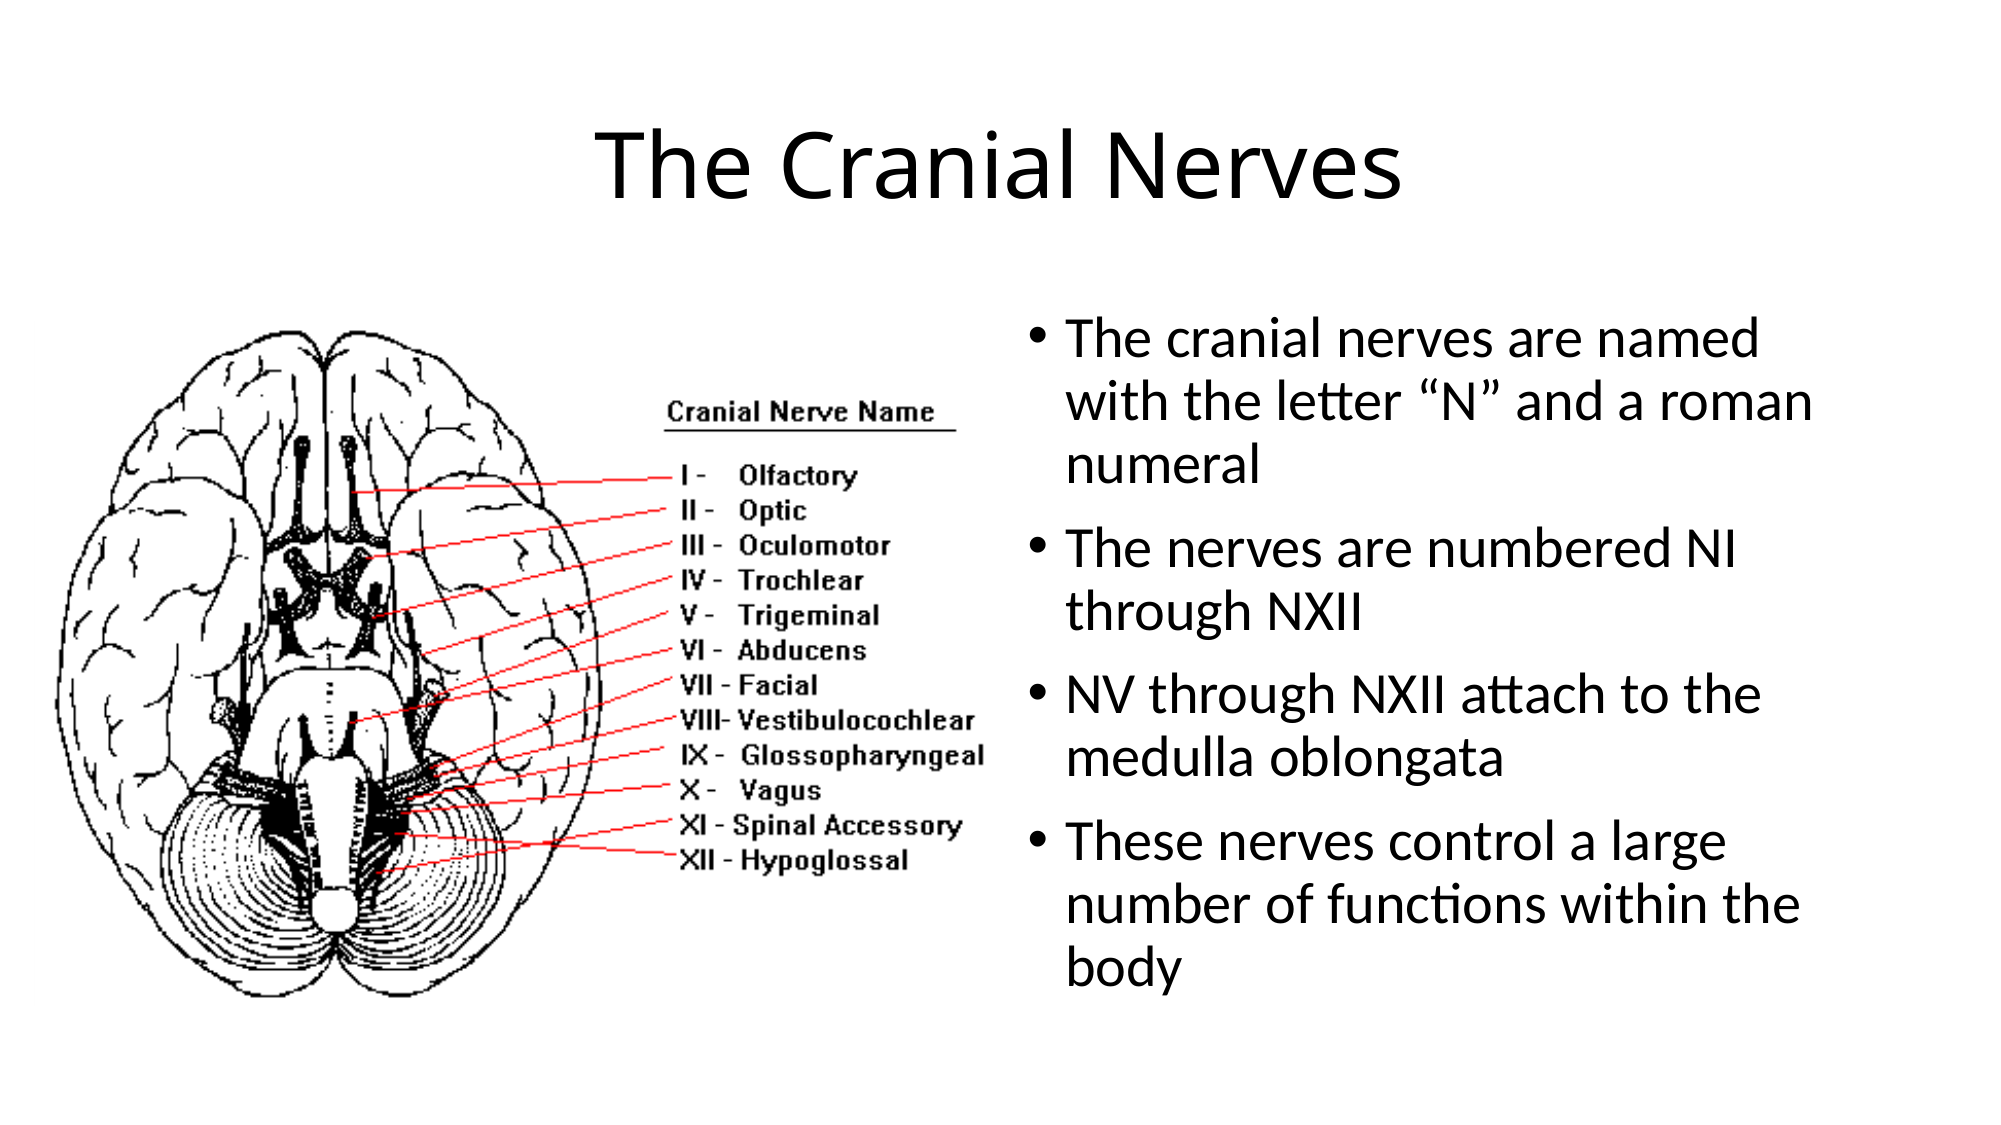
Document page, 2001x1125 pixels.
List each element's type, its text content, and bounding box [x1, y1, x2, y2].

list The cranial nerves are named with the letter “N” and a roman numeral The nerves are numbered NI through NXII NV through NXII attach to the medulla oblongata These nerves control a large number of functions within the body [1012, 299, 1863, 1014]
title The Cranial Nerves [137, 59, 1863, 278]
picture [33, 321, 1002, 1006]
